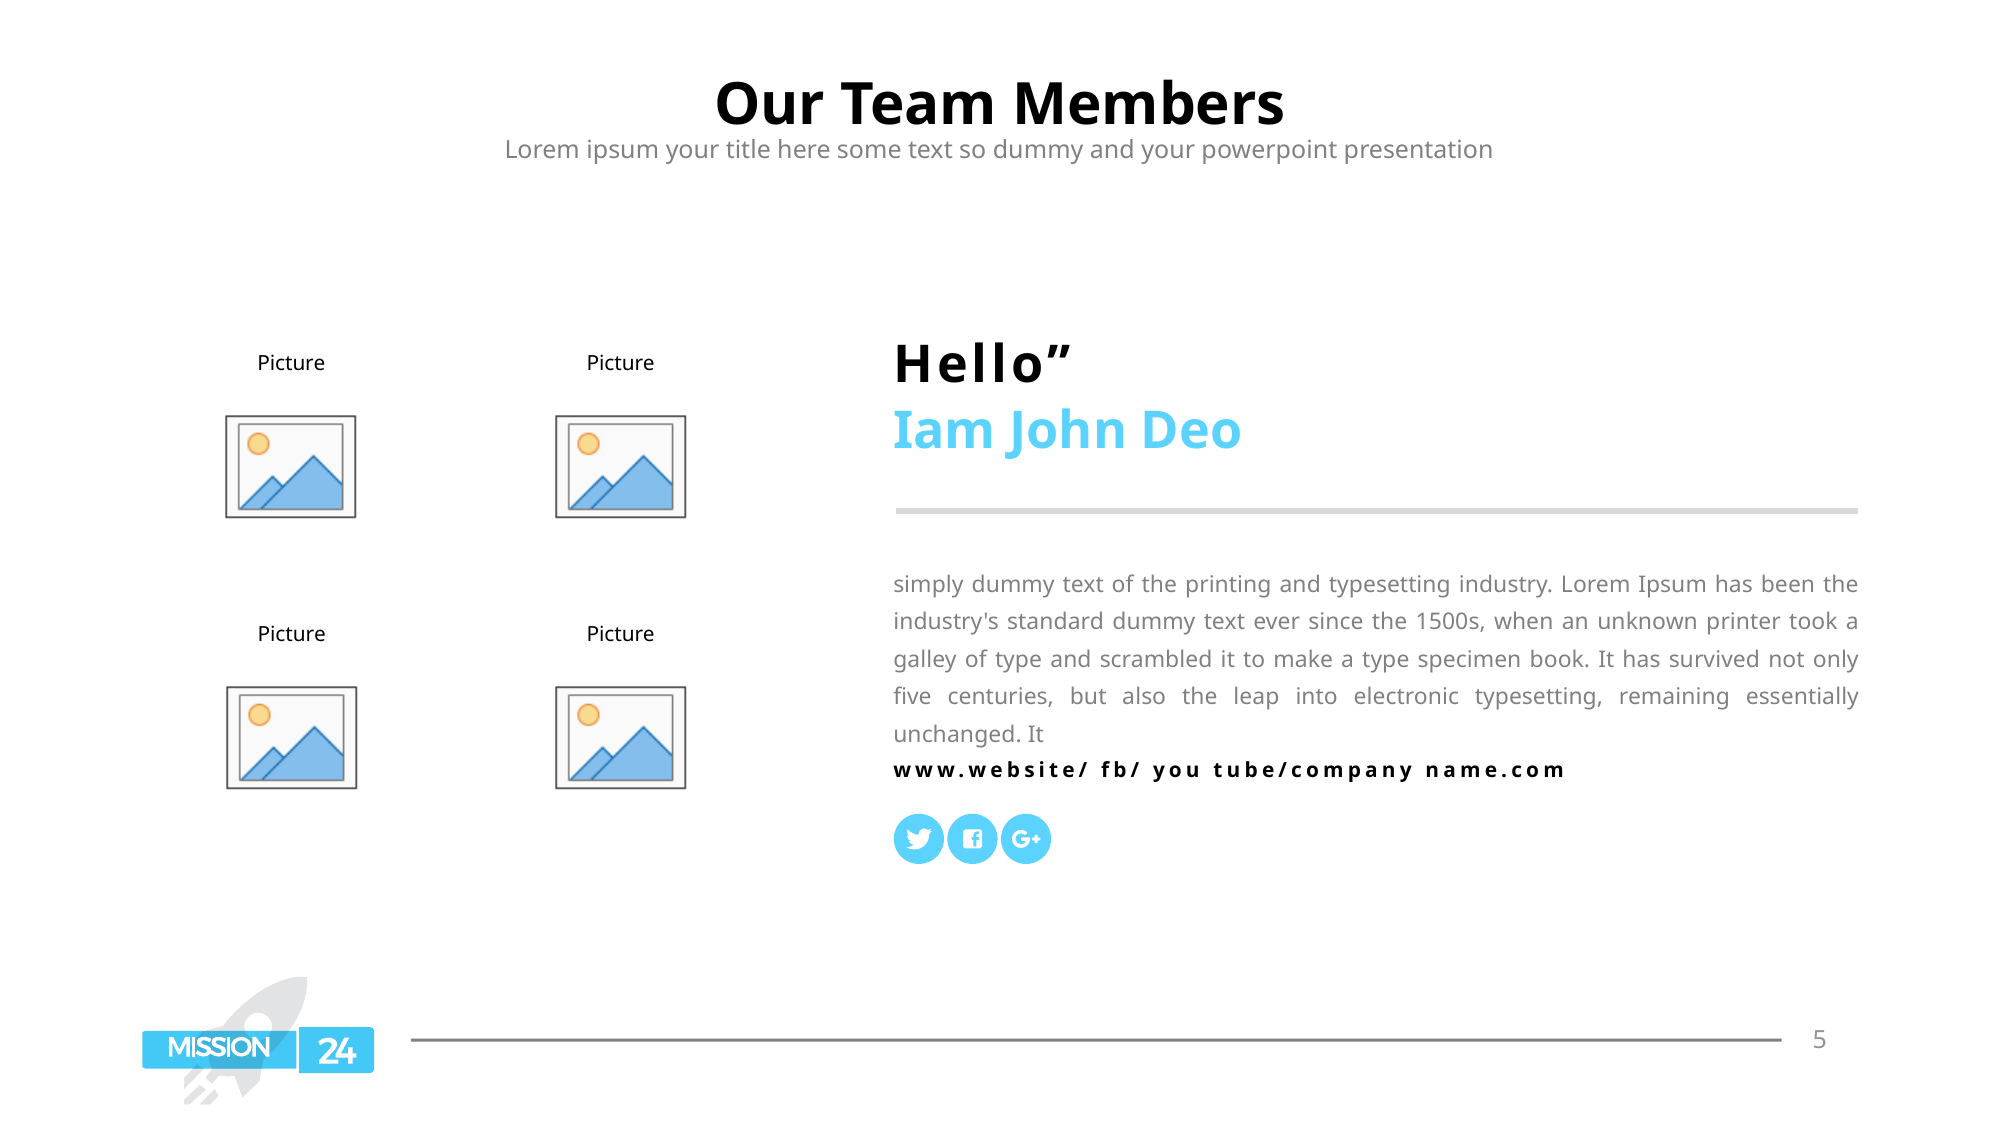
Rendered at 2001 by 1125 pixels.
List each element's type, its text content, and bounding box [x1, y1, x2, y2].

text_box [878, 322, 1666, 468]
picture [467, 613, 774, 863]
picture [467, 342, 774, 592]
slide_number 5 [1781, 1002, 1858, 1079]
list Lorem ipsum your title here some text so dummy and your powerpoint presentation [137, 129, 1863, 176]
title Our Team Members [137, 66, 1863, 129]
picture [137, 342, 445, 592]
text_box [878, 747, 1597, 864]
text_box simply dummy text of the printing and typesetting industry. Lorem Ipsum has been the industry's standard dummy text ever since the 1500s, when an unknown printer took a galley of type and scrambled it to make a type specimen book. It has survived not only five centuries, but also the leap into electronic typesetting, remaining essentially unchanged. It [878, 551, 1875, 755]
picture [138, 613, 446, 863]
